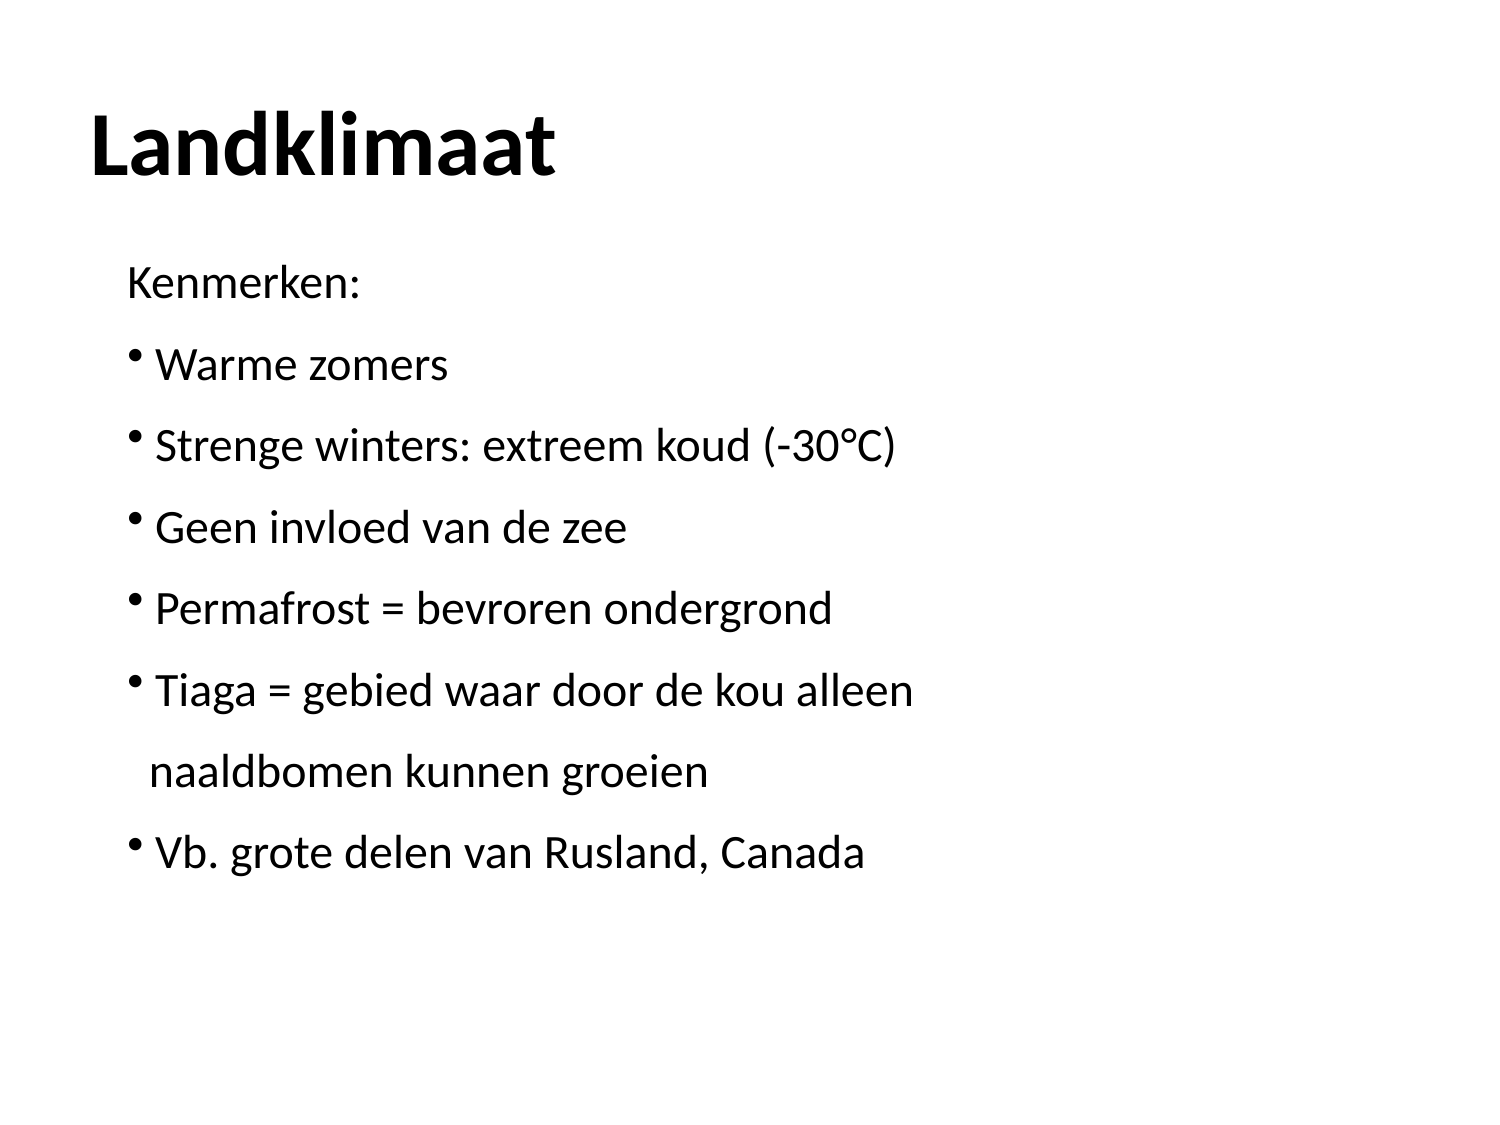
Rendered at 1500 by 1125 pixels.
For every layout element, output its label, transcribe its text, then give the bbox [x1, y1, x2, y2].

title Landklimaat [75, 45, 1425, 233]
text_box Kenmerken: Warme zomers Strenge winters: extreem koud (-30°C) Geen invloed van de zee Permafrost = bevroren ondergrond Tiaga = gebied waar door de kou alleen naaldbomen kunnen groeien Vb. grote delen van Rusland, Canada [112, 243, 1400, 886]
